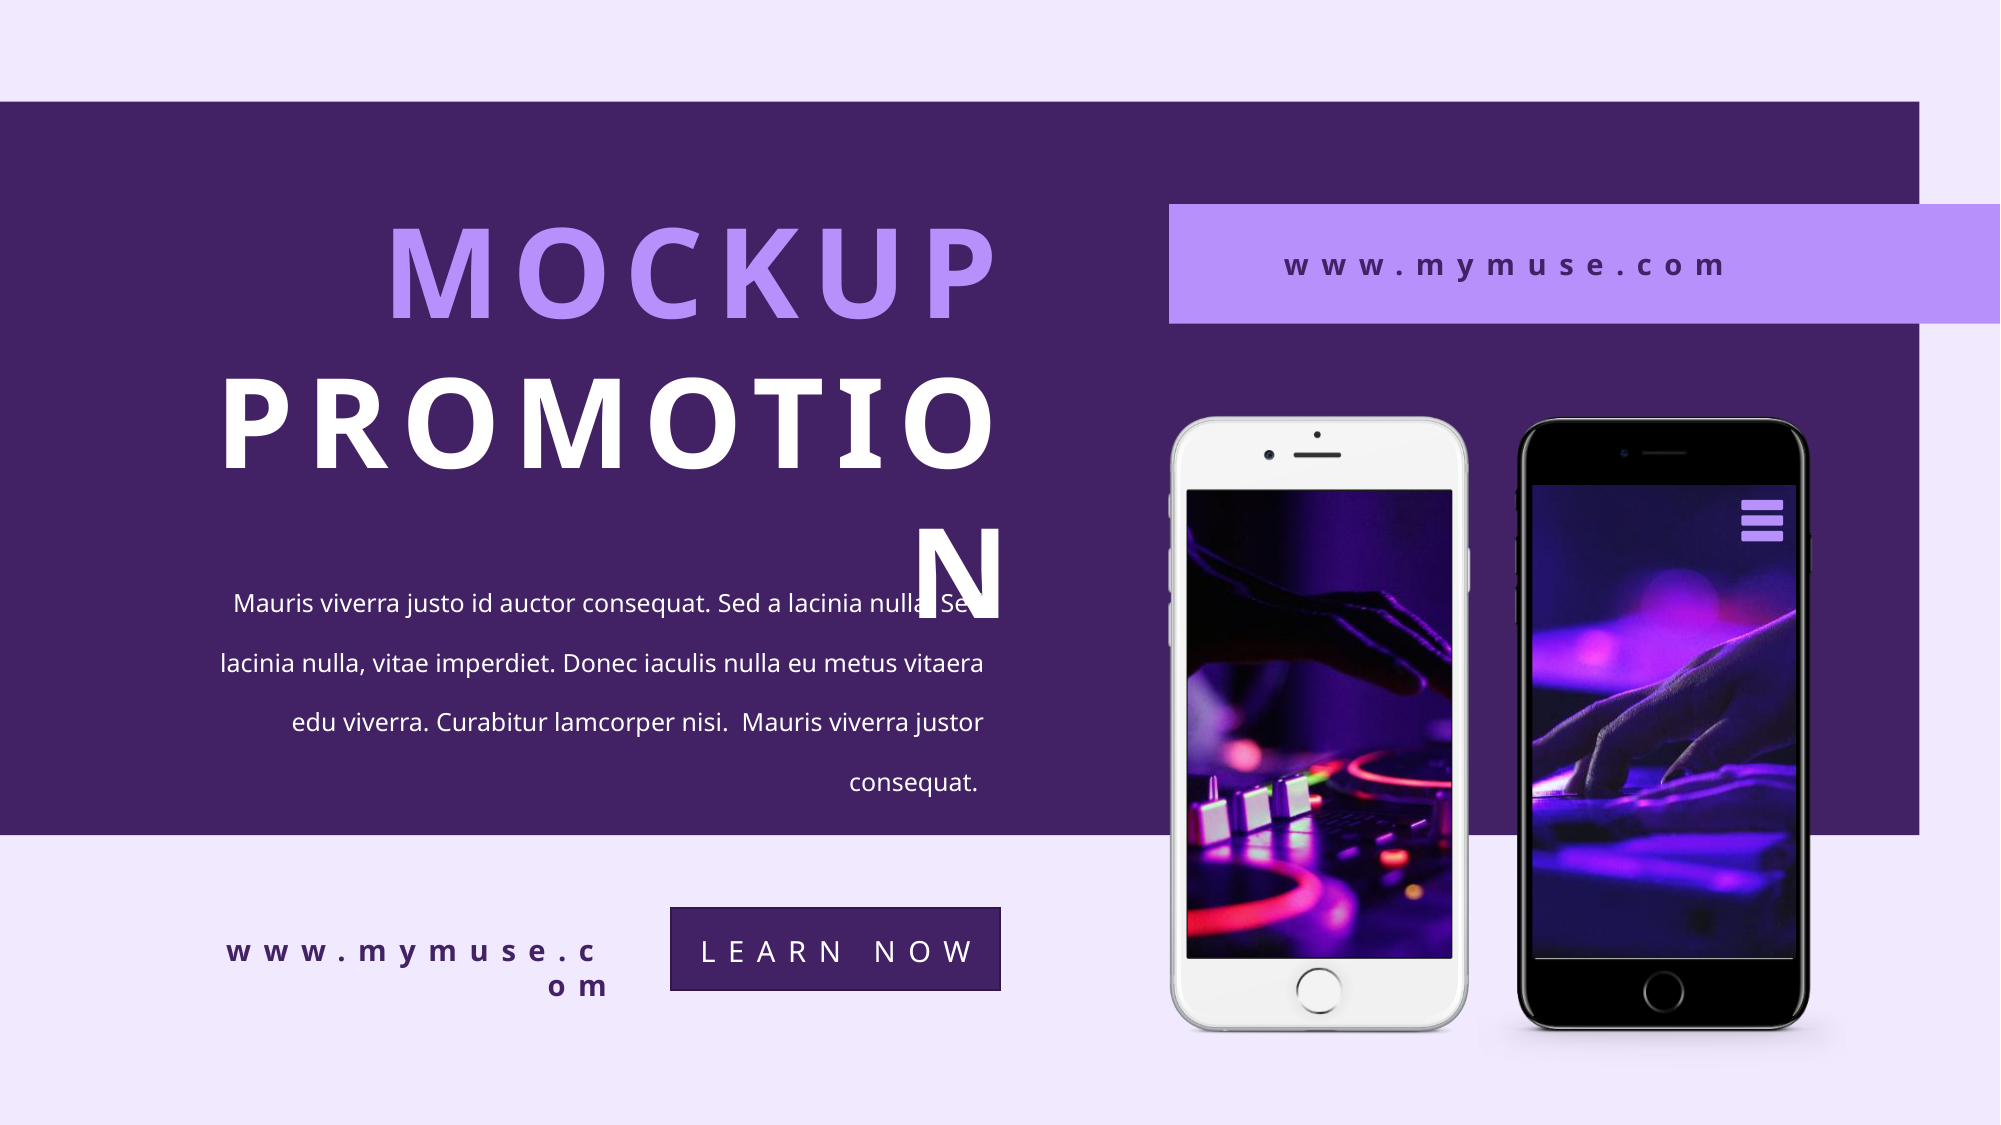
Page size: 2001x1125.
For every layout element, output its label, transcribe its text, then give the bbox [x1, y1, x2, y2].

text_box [1741, 499, 1784, 542]
text_box MOCKUP PROMOTION [194, 186, 1026, 652]
text_box [0, 101, 1920, 836]
text_box www.mymuse.com [1169, 204, 2000, 324]
picture [1122, 357, 1846, 1092]
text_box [671, 908, 1001, 991]
text_box www.mymuse.com [181, 924, 622, 1010]
text_box Mauris viverra justo id auctor consequat. Sed a lacinia nulla. Sed lacinia nulla, vitae imperdiet. Donec iaculis nulla eu metus vitaera edu viverra. Curabitur lamcorper nisi. Mauris viverra justor consequat. [168, 549, 1000, 805]
